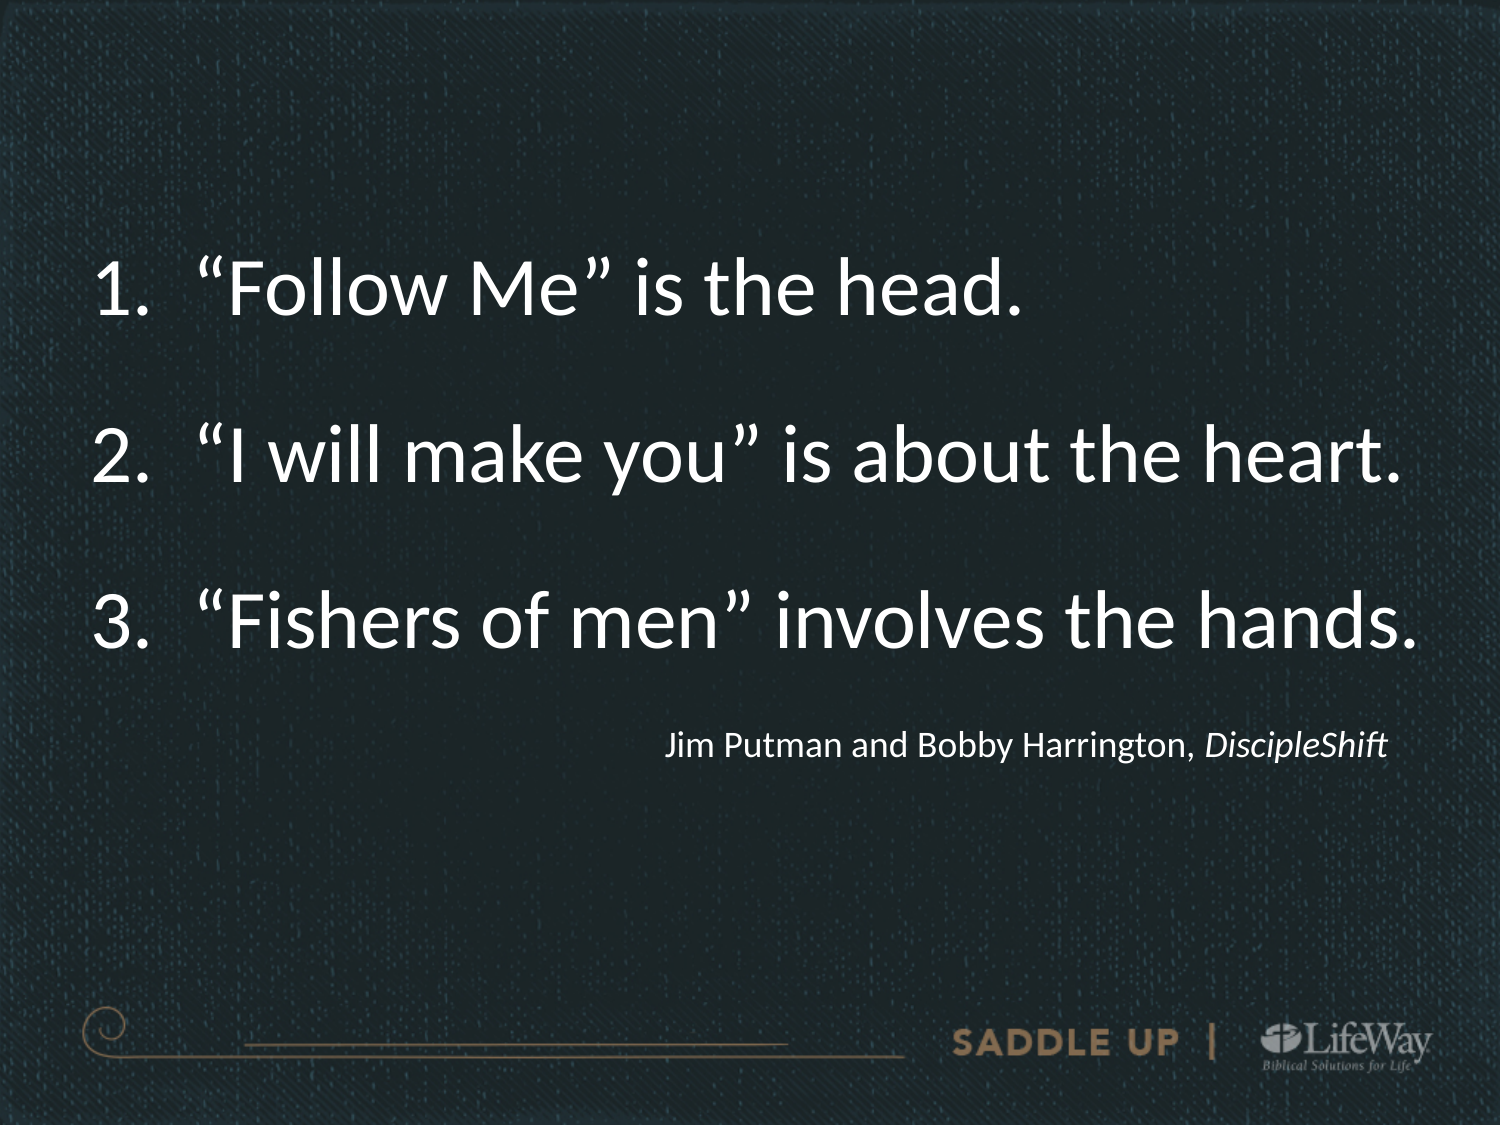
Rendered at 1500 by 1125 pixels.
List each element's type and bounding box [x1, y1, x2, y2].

list [0, 0, 1500, 1125]
